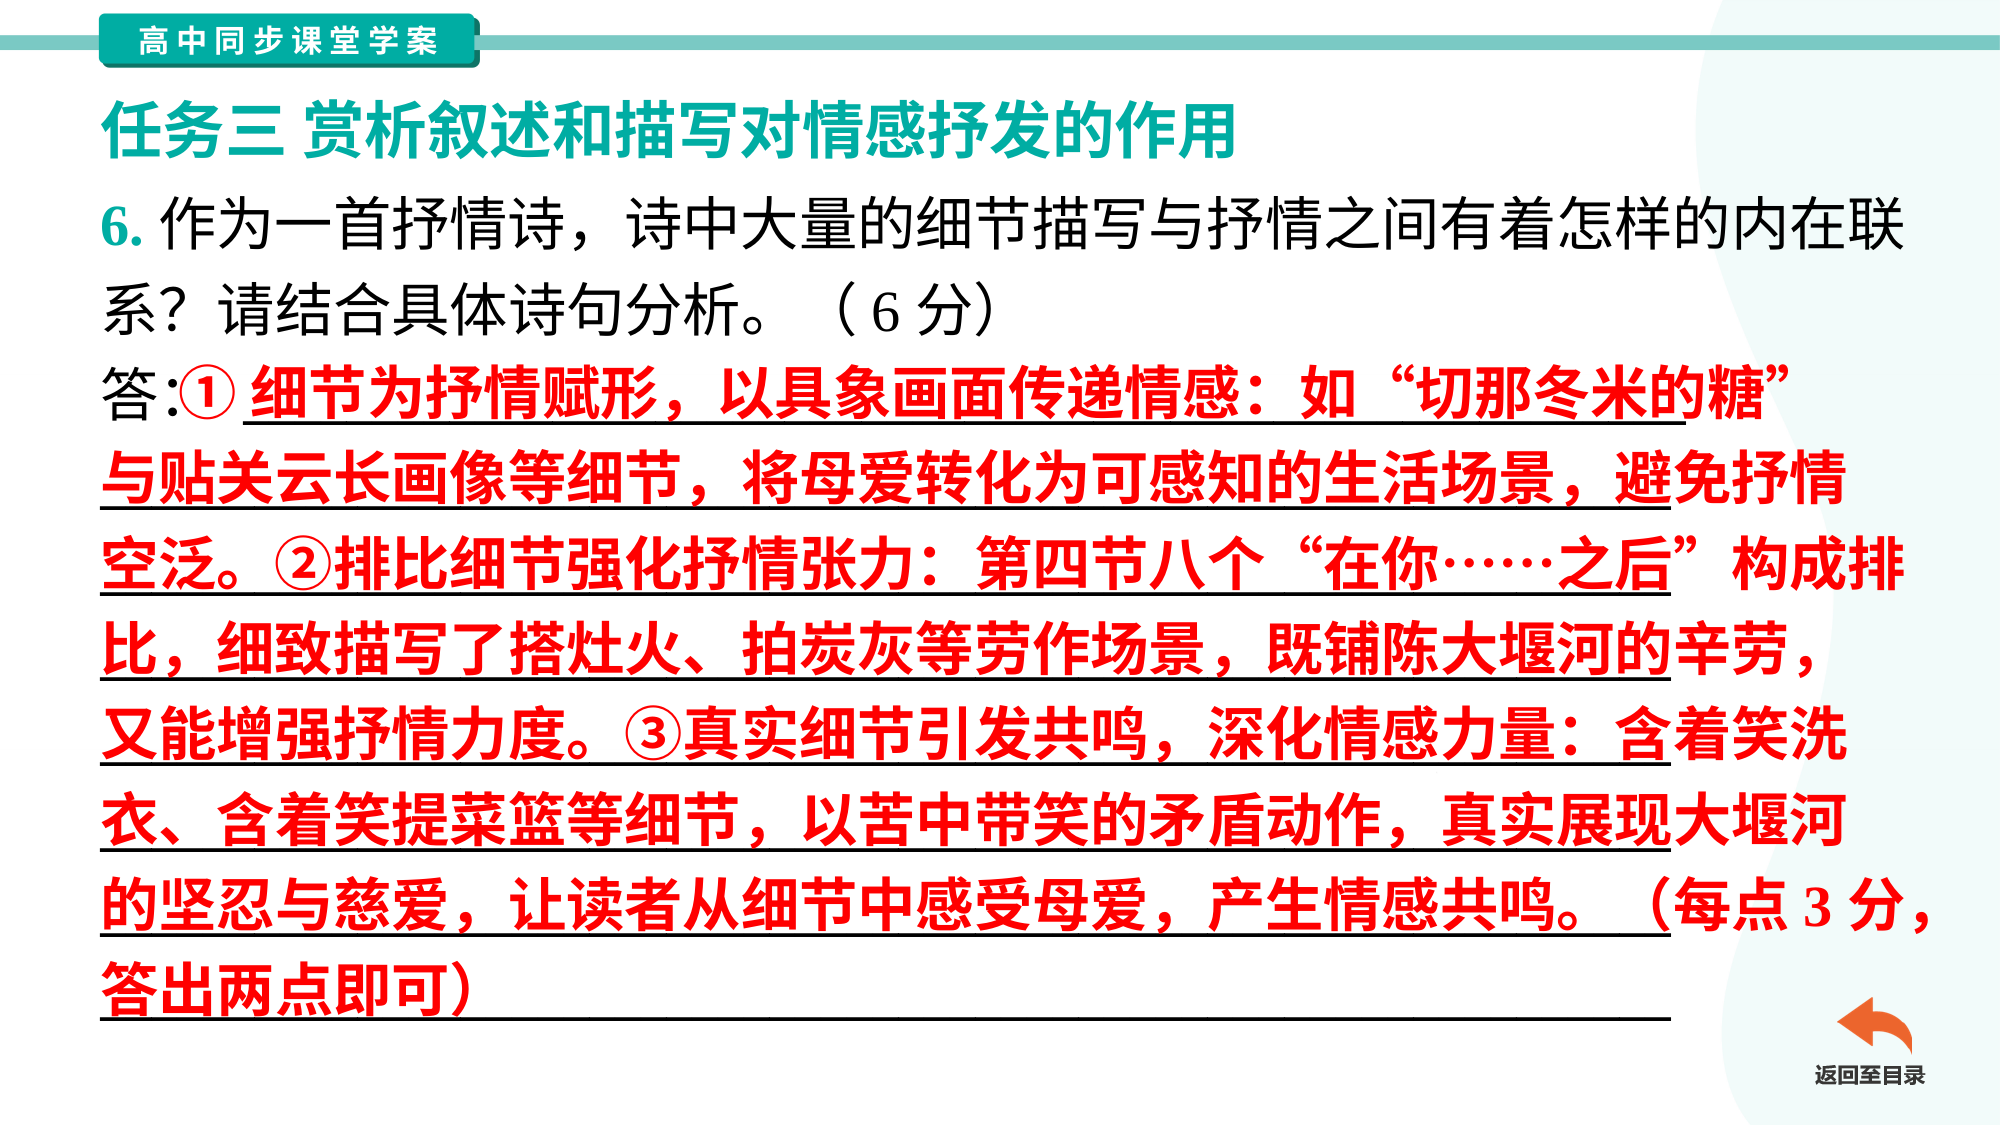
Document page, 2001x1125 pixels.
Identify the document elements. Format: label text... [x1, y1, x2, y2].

text_box 任务三 赏析叙述和描写对情感抒发的作用 [100, 76, 1899, 161]
text_box ①细节为抒情赋形，以具象画面传递情感：如“切那冬米的糖” 与贴关云长画像等细节，将母爱转化为可感知的生活场景，避免抒情 空泛。②排比细节强化抒情张力：第四节八个“在你……之后”构成排 比，细致描写了搭灶火、拍炭灰等劳作场景，既铺陈大堰河的辛劳， 又能增强抒情力度。③真实细节引发共鸣，深化情感力量：含着笑洗 衣、含着笑提菜篮等细节，以苦中带笑的矛盾动作，真实展现大堰河 的坚忍与慈爱，让读者从细节中感受母爱，产生情感共鸣。（每点3分， 答出两点即可） [100, 340, 1899, 1017]
text_box 6.作为一首抒情诗，诗中大量的细节描写与抒情之间有着怎样的内在联 系？请结合具体诗句分析。（6分） 答： ________________________________________________________ _____________________________________________________________ _____________________________________________________________ _____________________________________________________________ _____________________________________________________________ _____________________________________________________________ _____________________________________________________________ _____________________________________________________________ [100, 171, 1899, 340]
picture [0, 0, 2000, 1125]
